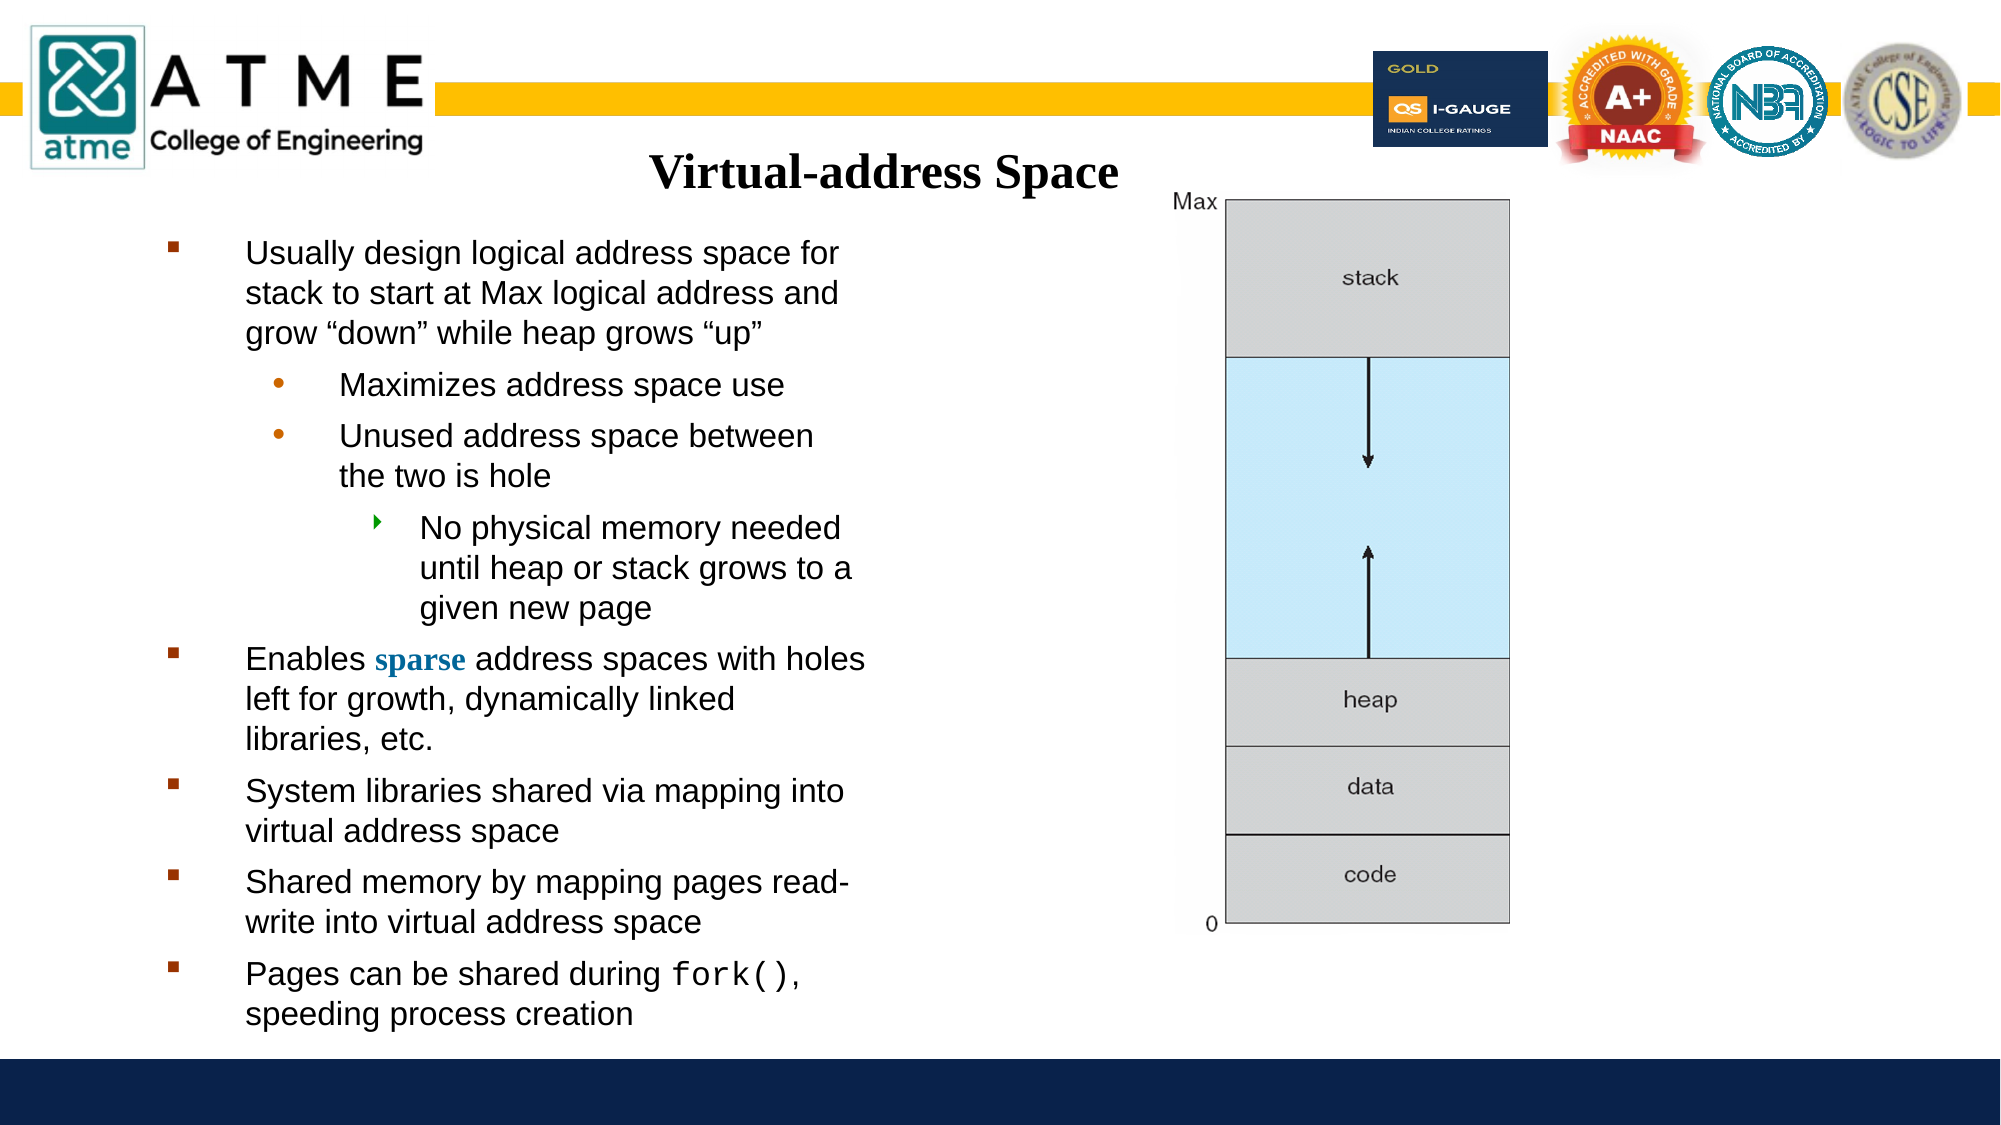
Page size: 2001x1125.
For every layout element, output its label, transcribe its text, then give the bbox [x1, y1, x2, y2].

picture [1840, 26, 1968, 176]
picture [1171, 187, 1511, 938]
title Virtual-address Space [633, 131, 1905, 227]
picture [1373, 20, 1828, 131]
text_box Usually design logical address space for stack to start at Max logical address and grow “down” while heap grows “up” Maximizes address space use Unused address space between the two is hole No physical memory needed until heap or stack grows to a given new page Enables sparse address spaces with holes left for growth, dynamically linked libraries, etc. System libraries shared via mapping into virtual address space Shared memory by mapping pages read-write into virtual address space Pages can be shared during fork(), speeding process creation [154, 226, 878, 899]
picture [0, 1059, 2001, 1125]
picture [22, 15, 435, 178]
